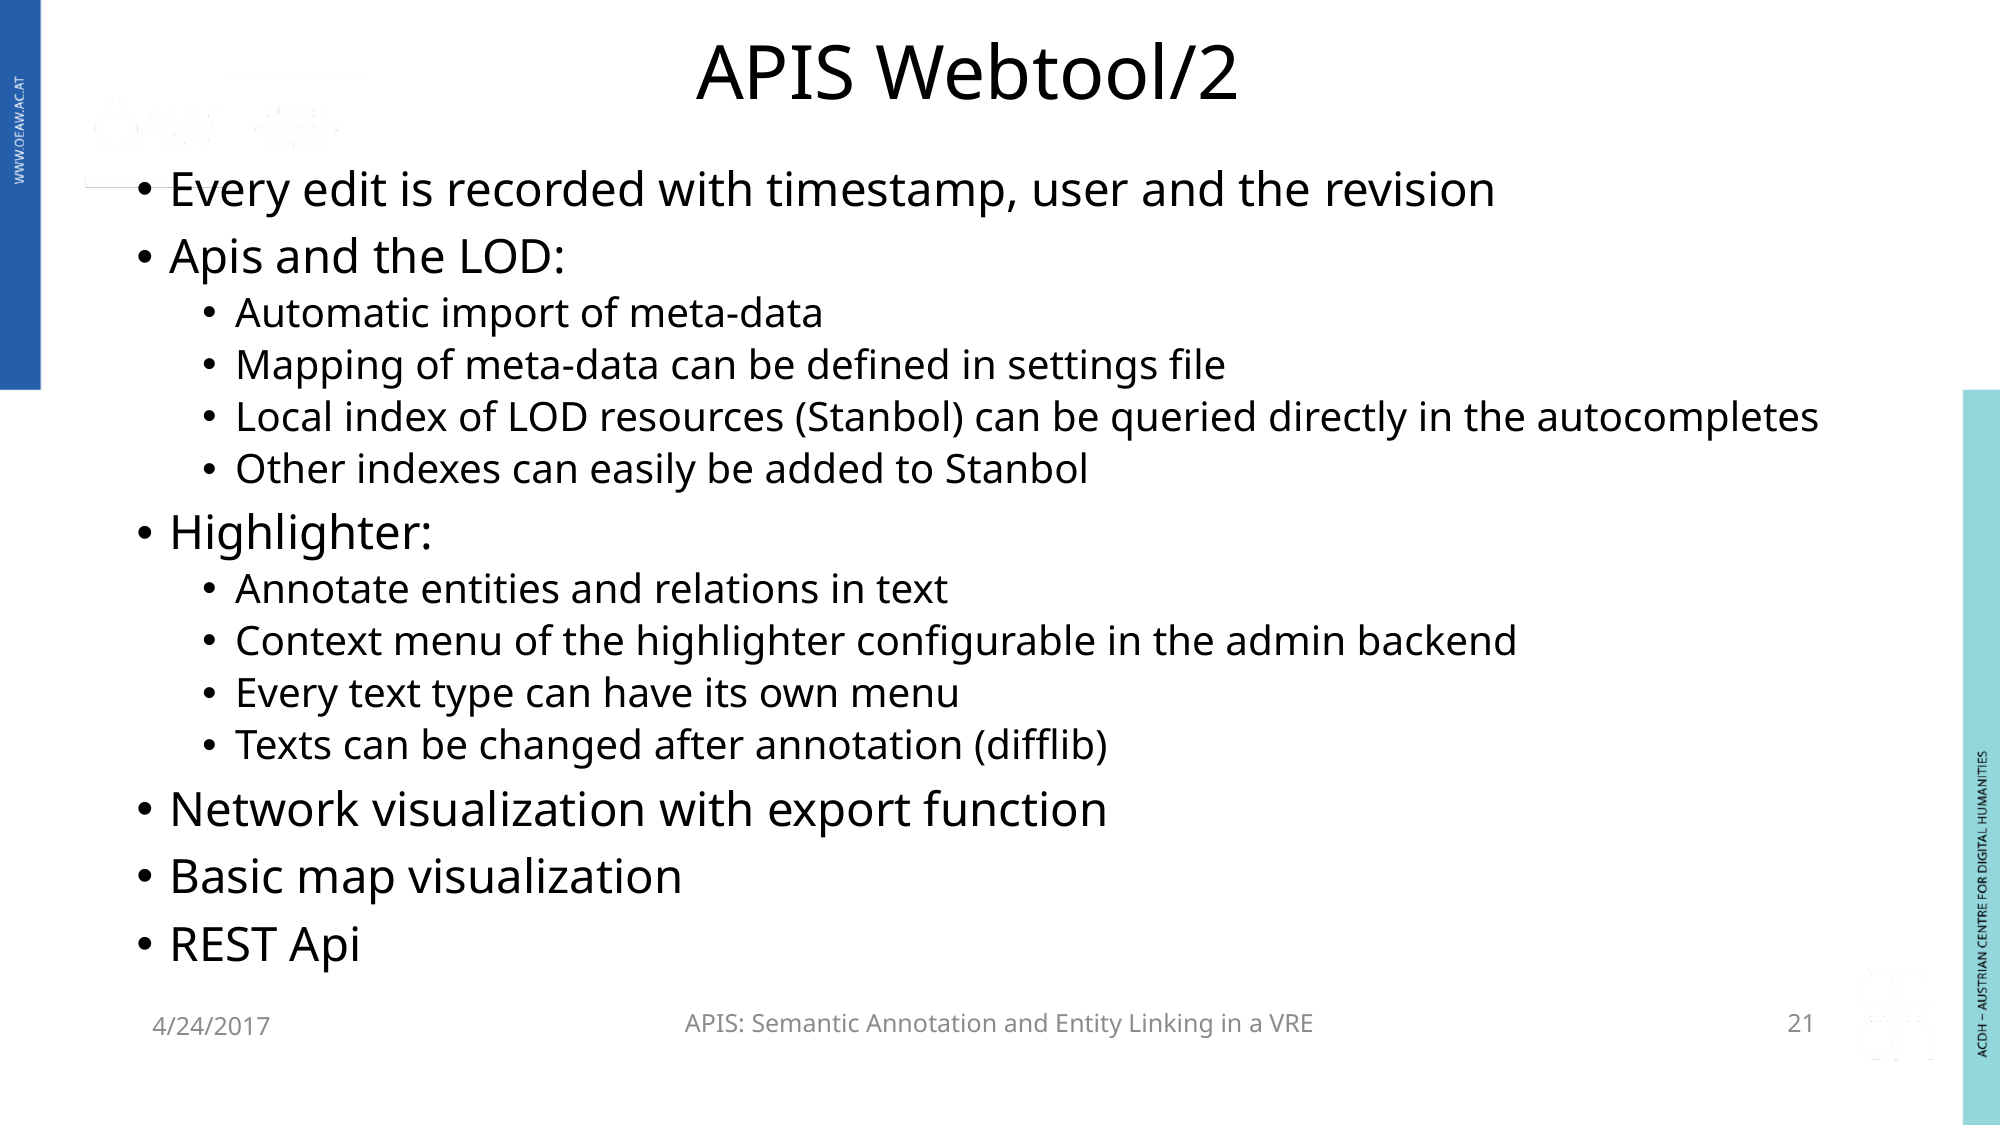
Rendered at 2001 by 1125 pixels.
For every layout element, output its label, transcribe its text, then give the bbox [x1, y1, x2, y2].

list Every edit is recorded with timestamp, user and the revision Apis and the LOD: Automatic import of meta-data Mapping of meta-data can be defined in settings file Local index of LOD resources (Stanbol) can be queried directly in the autocompletes Other indexes can easily be added to Stanbol Highlighter: Annotate entities and relations in text Context menu of the highlighter configurable in the admin backend Every text type can have its own menu Texts can be changed after annotation (difflib) Network visualization with export function Basic map visualization REST Api [121, 158, 1847, 996]
picture [0, 0, 2000, 1125]
slide_number 21 [1412, 995, 1831, 1055]
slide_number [137, 995, 588, 1055]
title APIS Webtool/2 [121, 39, 1816, 110]
footer APIS: Semantic Annotation and Entity Linking in a VRE [662, 995, 1338, 1055]
